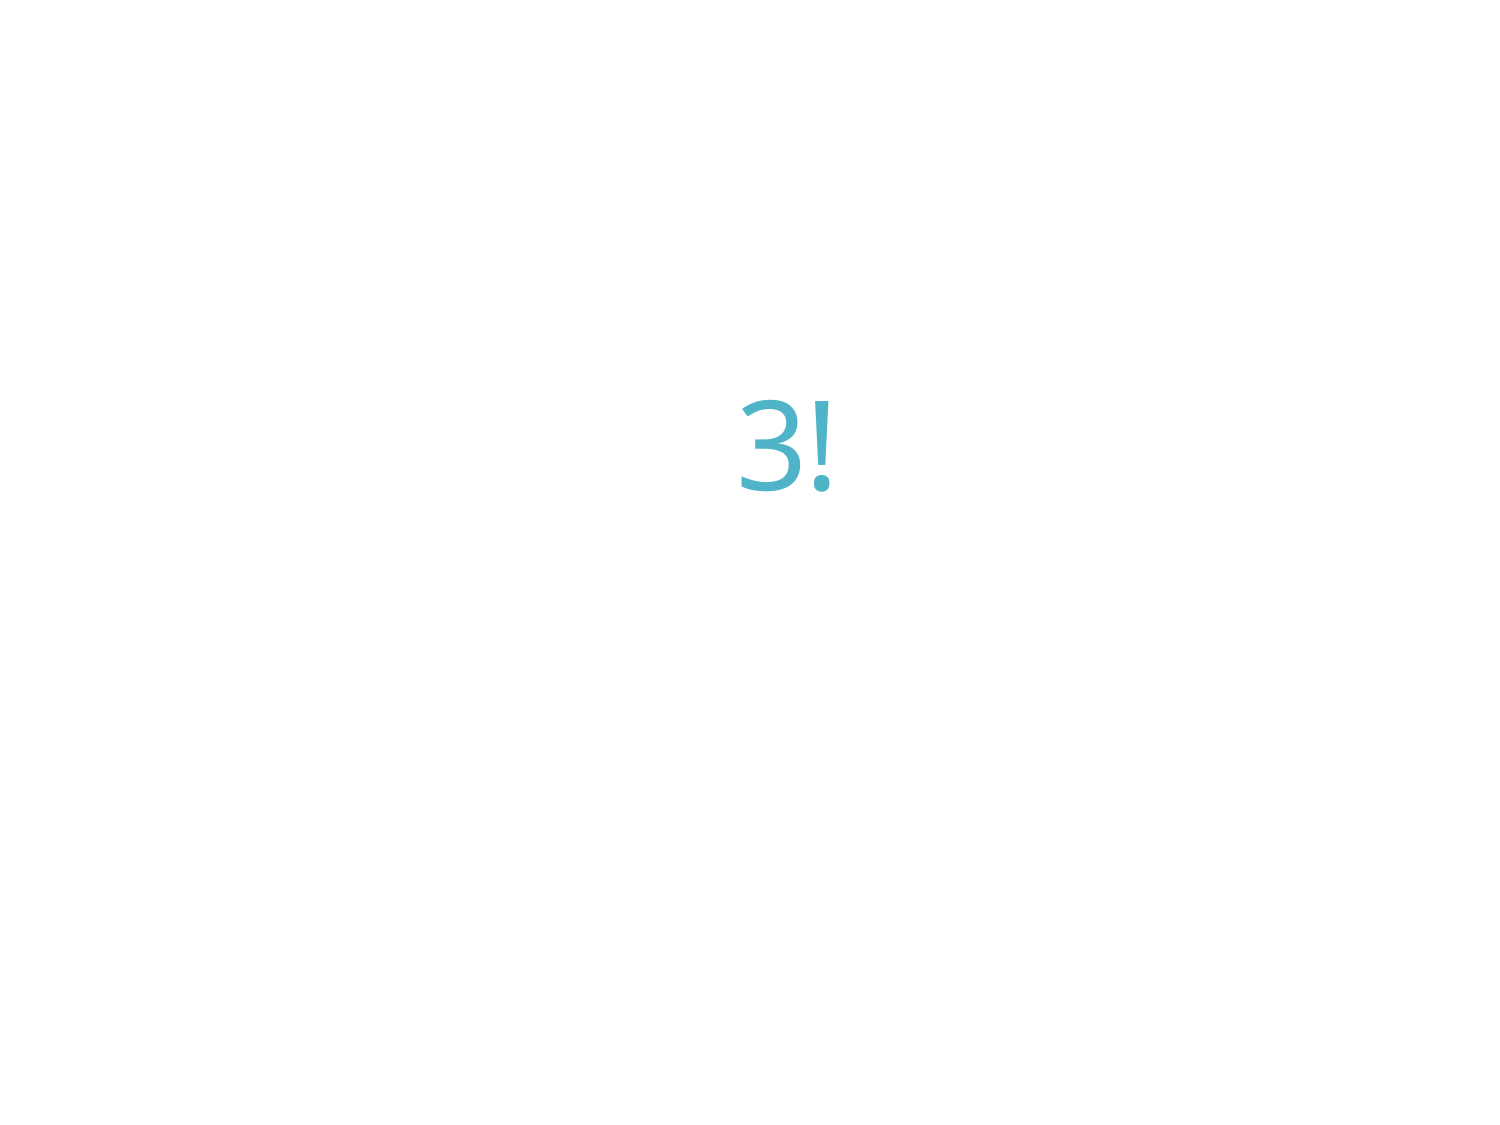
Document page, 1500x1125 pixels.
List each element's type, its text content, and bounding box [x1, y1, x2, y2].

title 3! [150, 375, 1425, 525]
